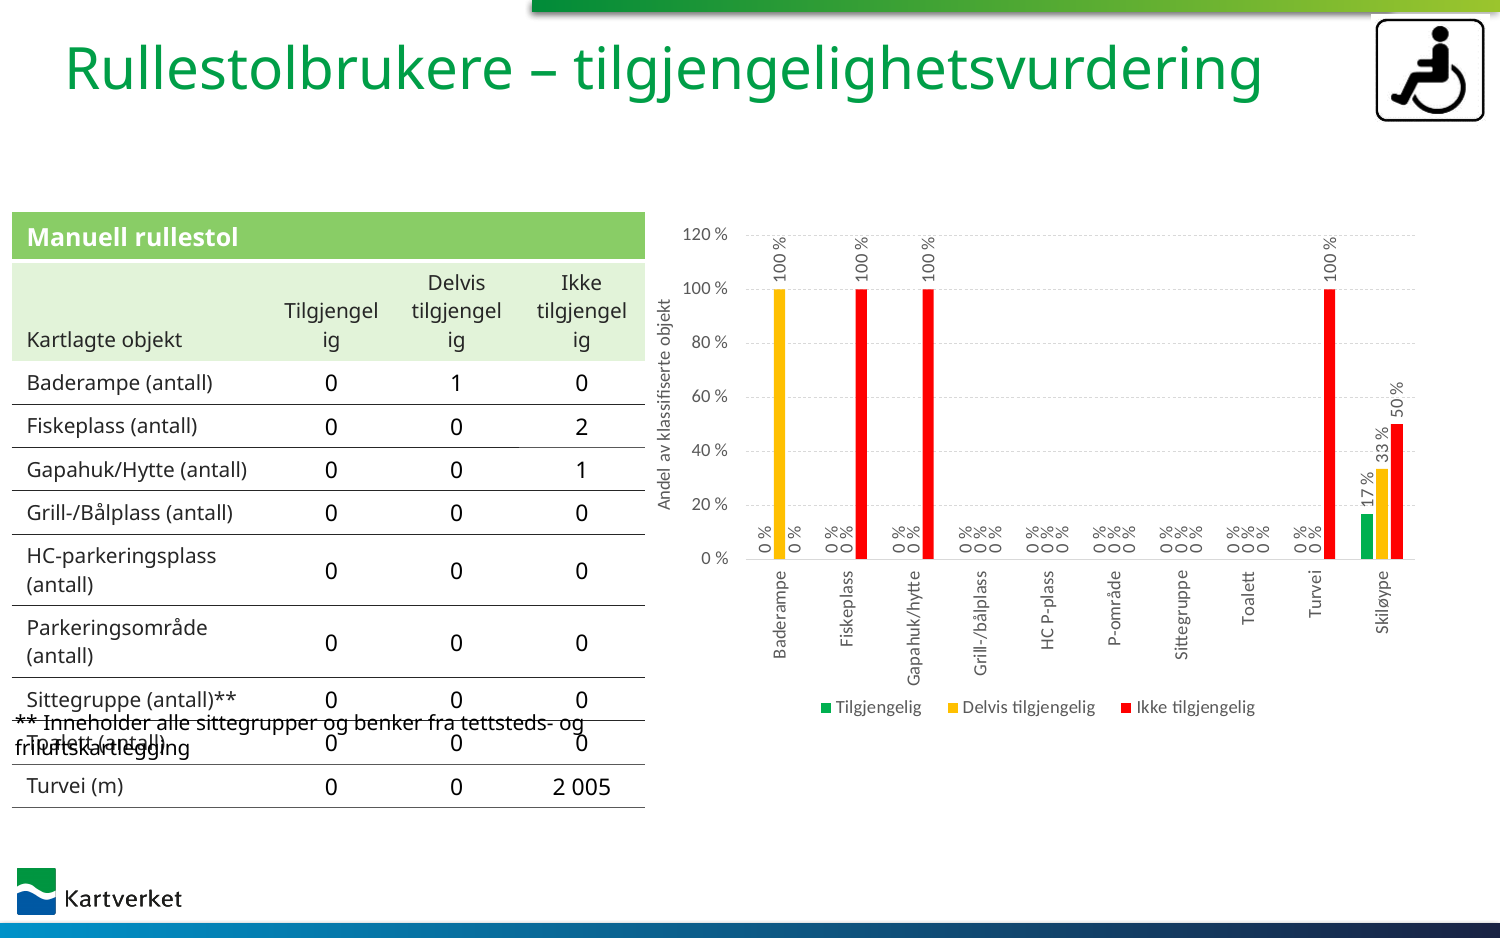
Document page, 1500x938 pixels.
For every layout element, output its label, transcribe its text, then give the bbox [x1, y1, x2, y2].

table_cell Sittegruppe (antall)** [12, 678, 269, 702]
table_cell 0 [519, 606, 638, 677]
table_cell 0 [269, 768, 394, 807]
table_cell 0 [394, 768, 519, 807]
table_cell Tilgjengelig [269, 263, 394, 361]
table_cell Fiskeplass (antall) [12, 405, 269, 447]
table_cell 0 [269, 678, 394, 702]
text_box Rullestolbrukere – tilgjengelighetsvurdering [49, 12, 1372, 109]
table_cell 0 [269, 535, 394, 605]
table_header Manuell rullestol [12, 212, 645, 259]
table_cell 0 [394, 448, 519, 490]
table_cell Baderampe (antall) [12, 361, 269, 404]
picture [1371, 13, 1491, 127]
table_cell 0 [269, 405, 394, 447]
table_cell 2 005 [519, 768, 645, 807]
table_cell 0 [269, 606, 394, 677]
picture [643, 218, 1426, 728]
table_cell Gapahuk/Hytte (antall) [12, 448, 269, 490]
table_cell 0 [519, 491, 638, 534]
table_cell Ikke tilgjengelig [519, 263, 638, 361]
table_cell 0 [394, 535, 519, 605]
table_cell Turvei (m) [12, 768, 269, 807]
table_cell HC-parkeringsplass (antall) [12, 535, 269, 605]
text_box ** Inneholder alle sittegrupper og benker fra tettsteds- og friluftskartlegging [0, 702, 745, 768]
table_cell Parkeringsområde (antall) [12, 606, 269, 677]
table_cell 0 [269, 448, 394, 490]
table_cell Grill-/Bålplass (antall) [12, 491, 269, 534]
table_cell 0 [269, 361, 394, 404]
table_cell 1 [394, 361, 519, 404]
table_cell 0 [394, 678, 519, 702]
table_cell Delvis tilgjengelig [394, 263, 519, 361]
table_cell 0 [519, 678, 638, 702]
table_cell 0 [519, 535, 638, 605]
table_cell 0 [394, 405, 519, 447]
table_cell 0 [394, 606, 519, 677]
table_cell 1 [519, 448, 638, 490]
table_cell 0 [519, 361, 638, 404]
table_cell 2 [519, 405, 638, 447]
table_cell Kartlagte objekt [12, 263, 269, 361]
table_cell 0 [269, 491, 394, 534]
table_cell 0 [394, 491, 519, 534]
